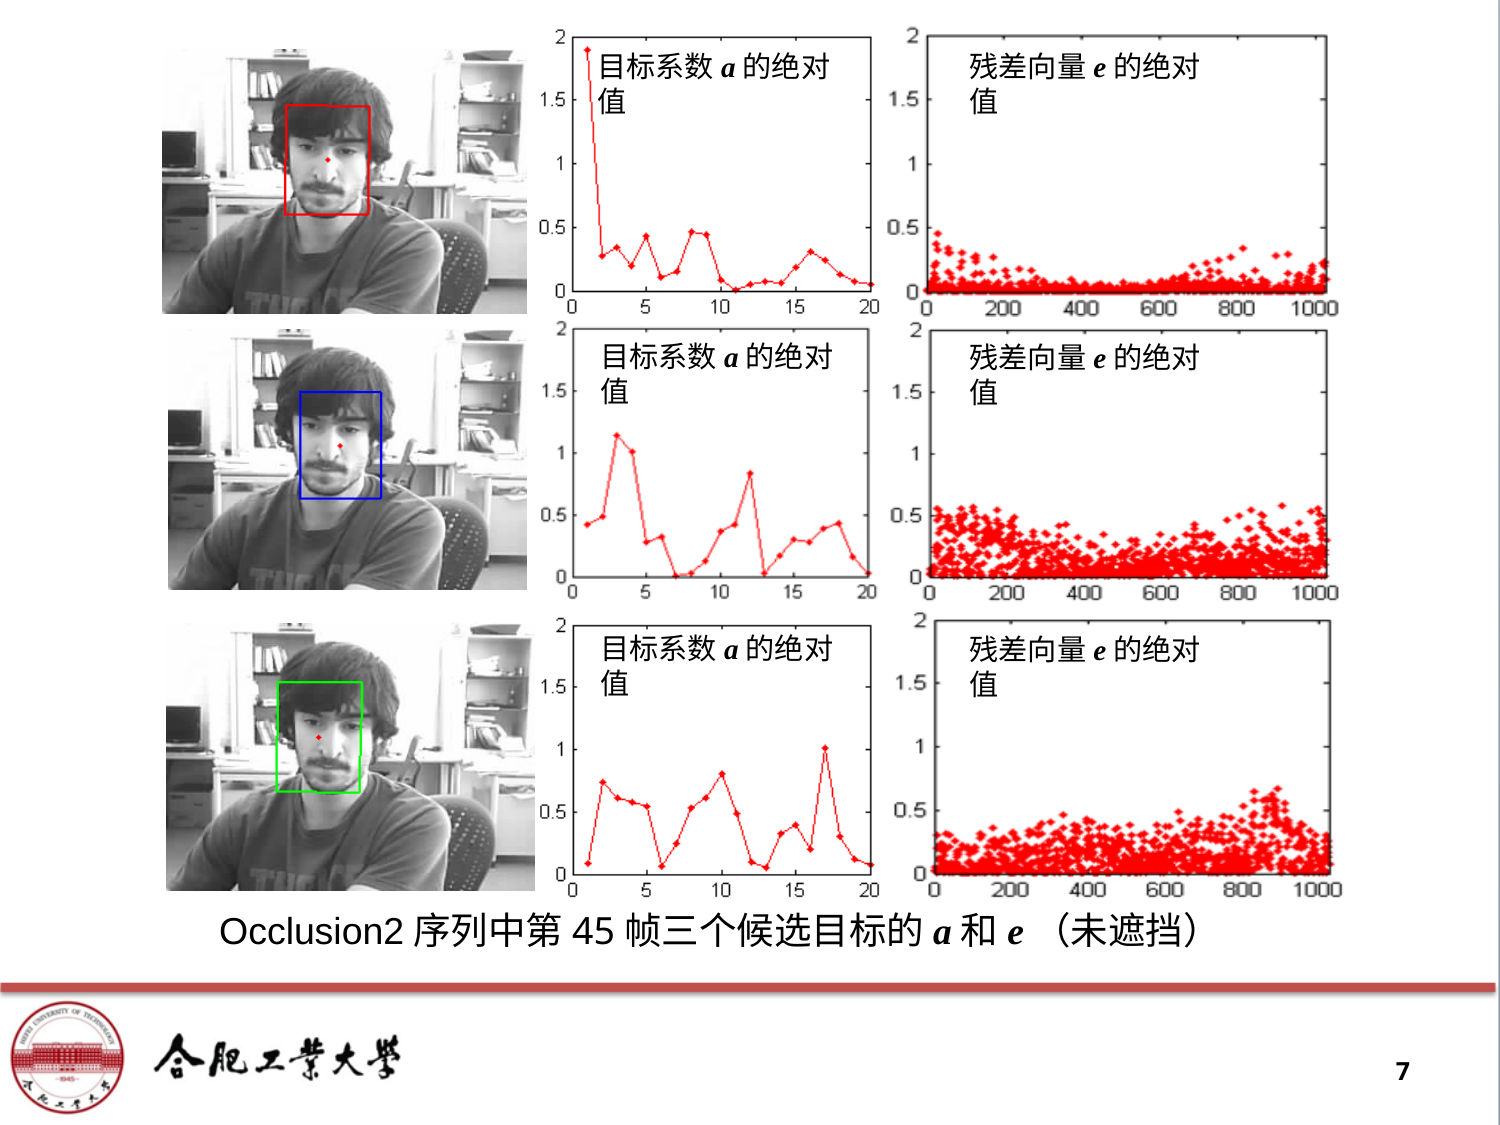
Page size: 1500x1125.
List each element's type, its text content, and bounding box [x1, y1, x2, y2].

picture [0, 0, 1500, 1125]
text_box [162, 24, 1344, 901]
text_box Occlusion2序列中第45帧三个候选目标的a和e（未遮挡） [204, 908, 1236, 960]
slide_number 7 [1074, 1042, 1425, 1103]
